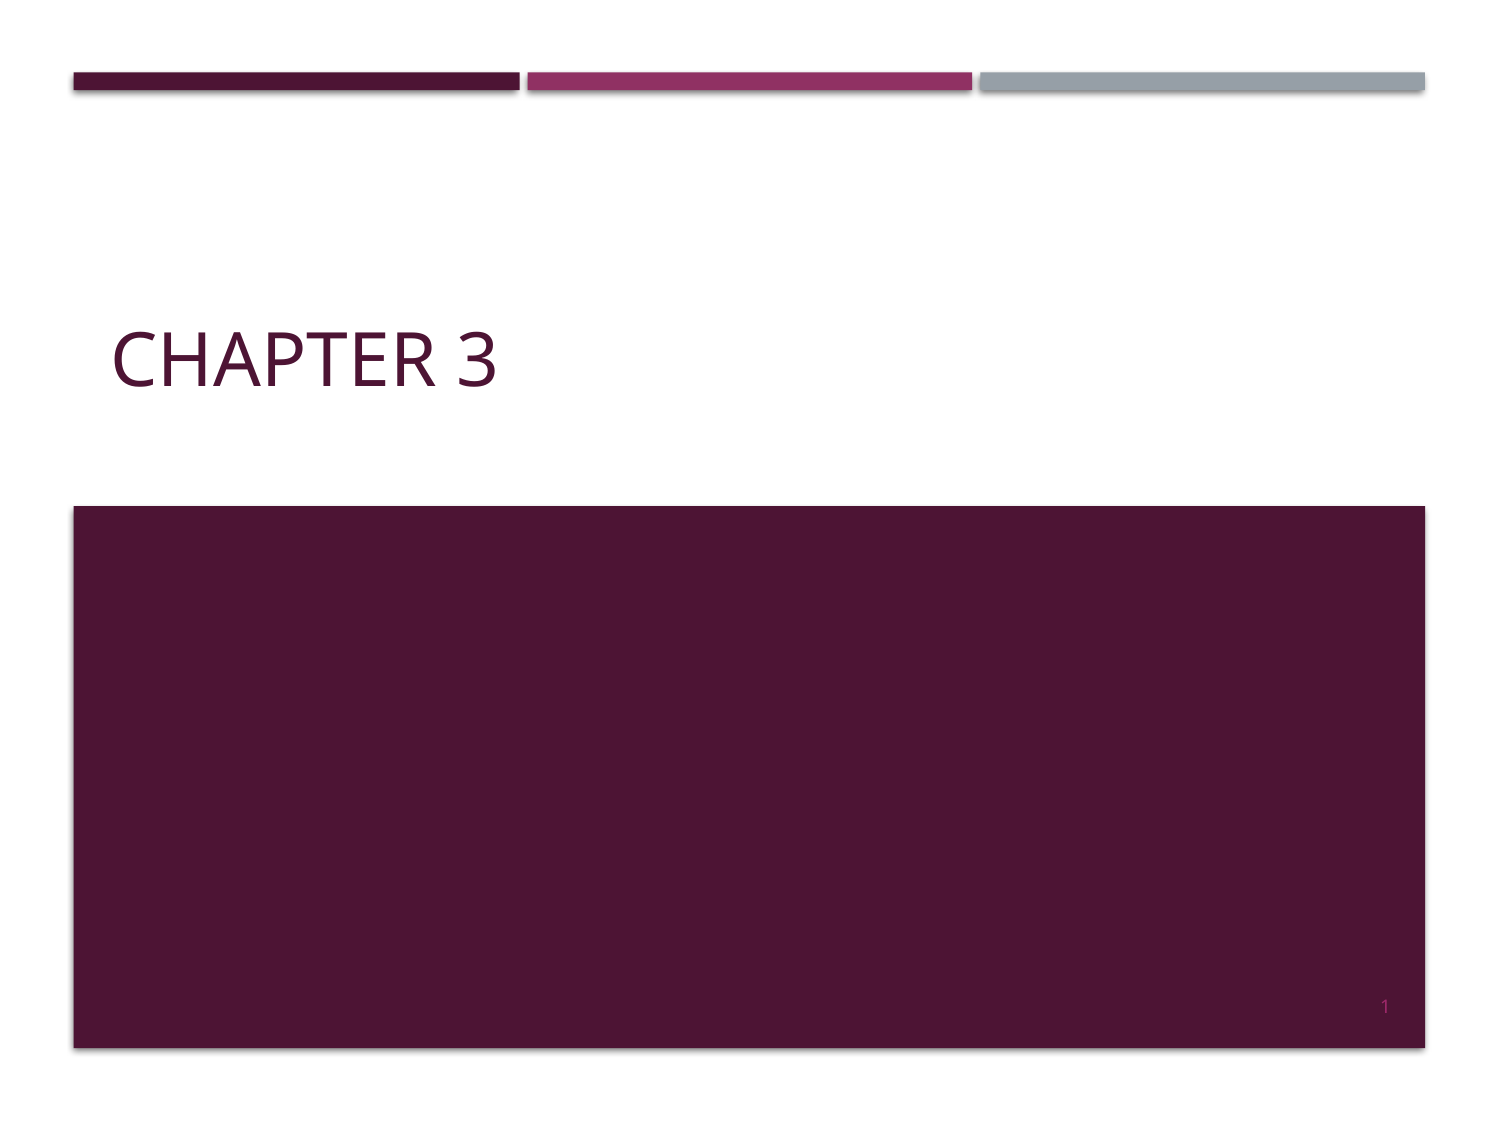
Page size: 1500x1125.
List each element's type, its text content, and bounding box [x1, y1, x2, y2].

title Chapter 3 [95, 162, 1406, 410]
slide_number 1 [1279, 977, 1406, 1037]
